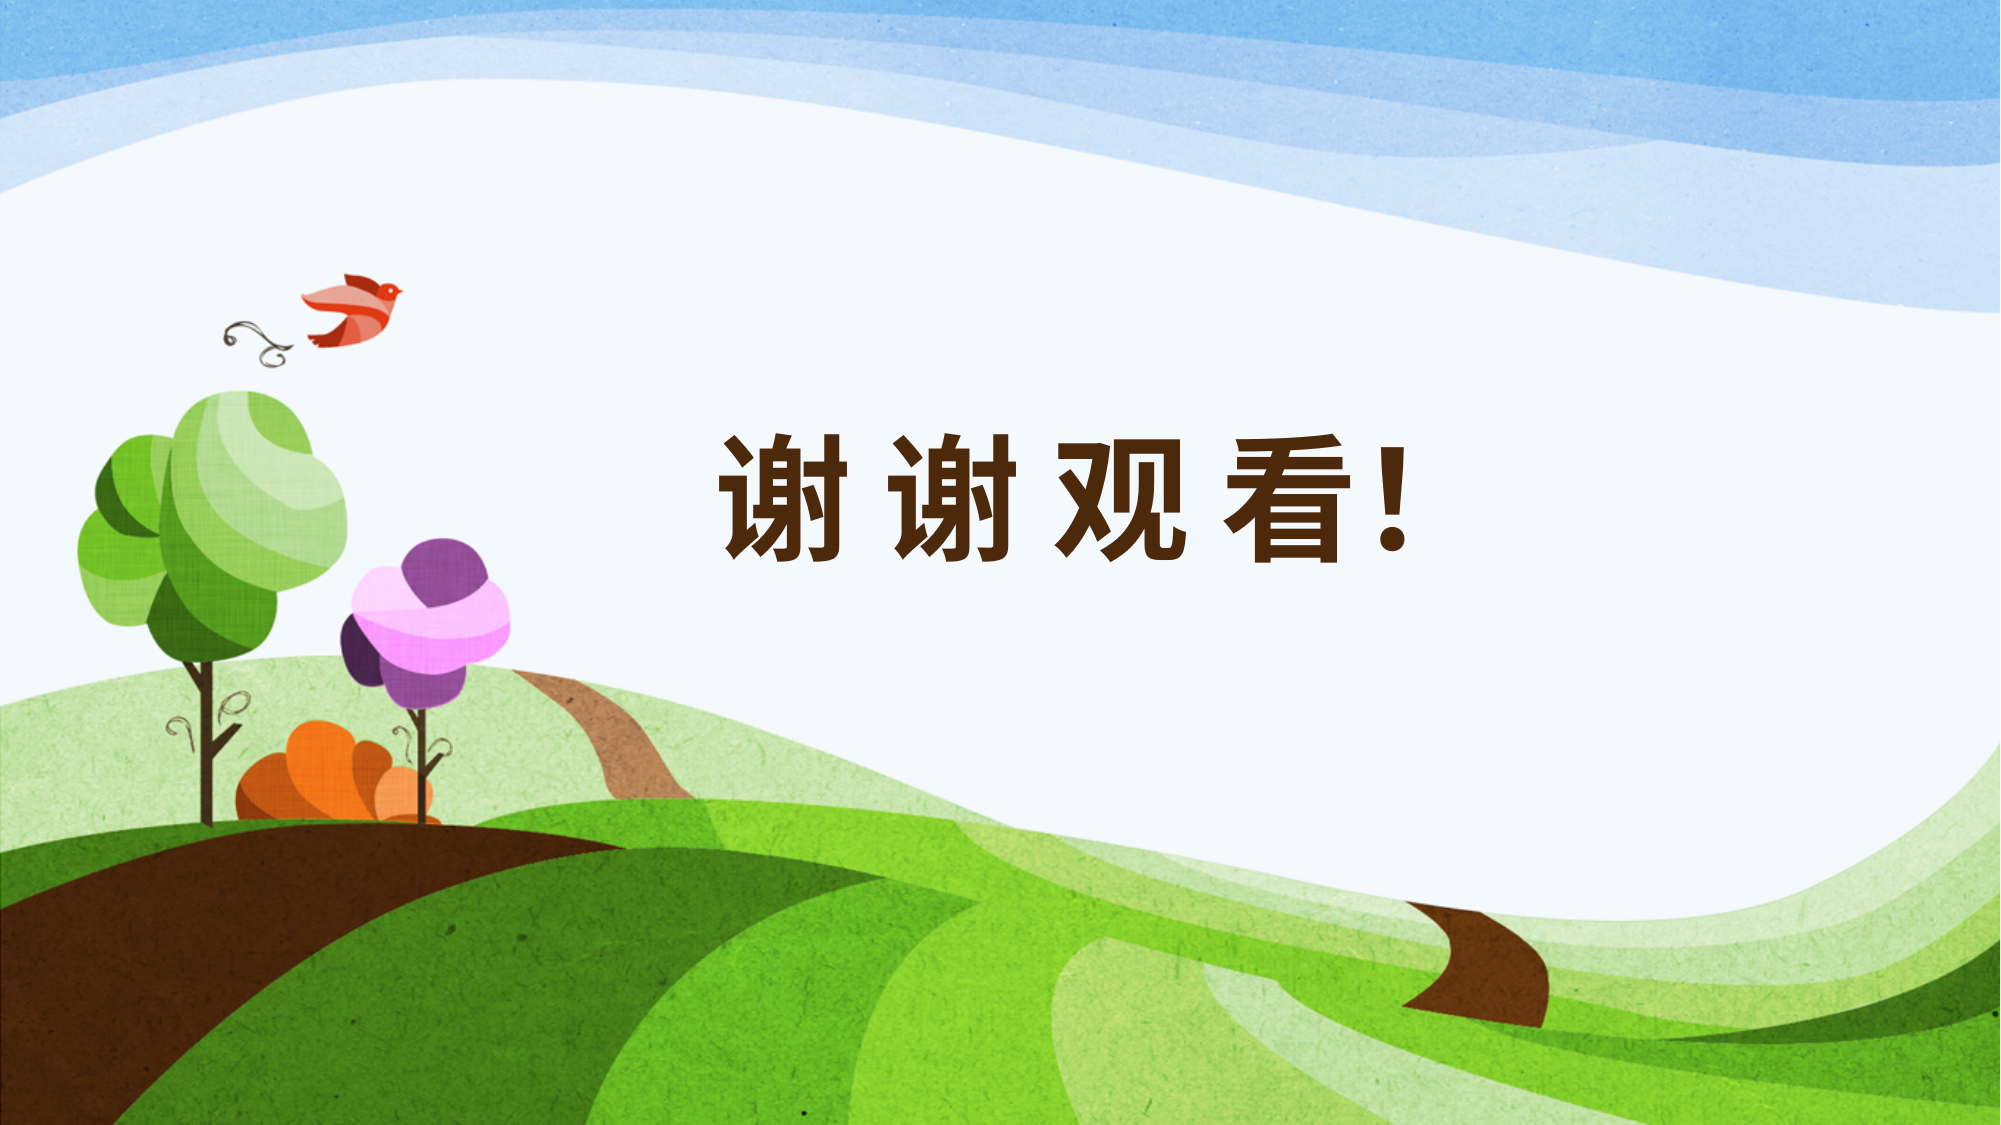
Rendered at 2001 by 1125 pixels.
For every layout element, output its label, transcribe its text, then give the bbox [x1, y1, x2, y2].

picture [0, 0, 2001, 1125]
title 谢 谢 观 看！ [699, 287, 1825, 588]
